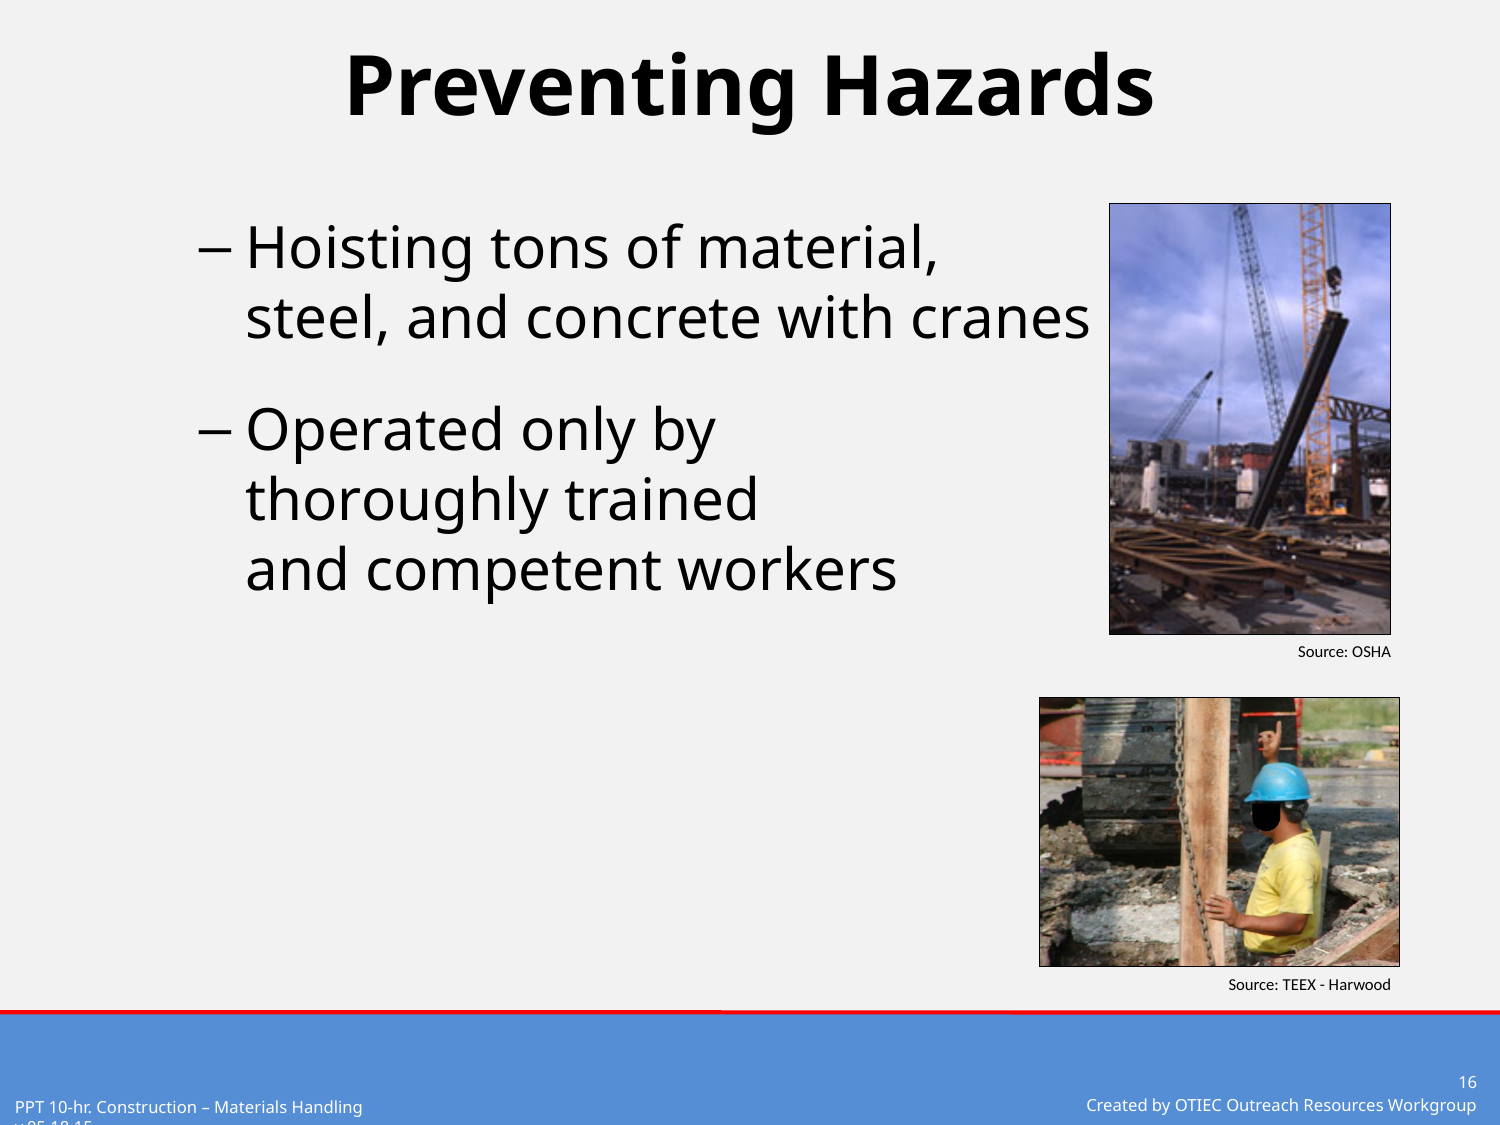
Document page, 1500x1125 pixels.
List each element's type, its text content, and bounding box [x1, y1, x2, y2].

list Hoisting tons of material, steel, and concrete with cranes Operated only by thoroughly trained and competent workers [109, 203, 1110, 691]
picture [1039, 696, 1400, 967]
text_box Source: OSHA [1093, 633, 1407, 668]
picture [1108, 203, 1391, 635]
title Preventing Hazards [75, 24, 1425, 213]
text_box Source: TEEX - Harwood [956, 966, 1407, 1002]
